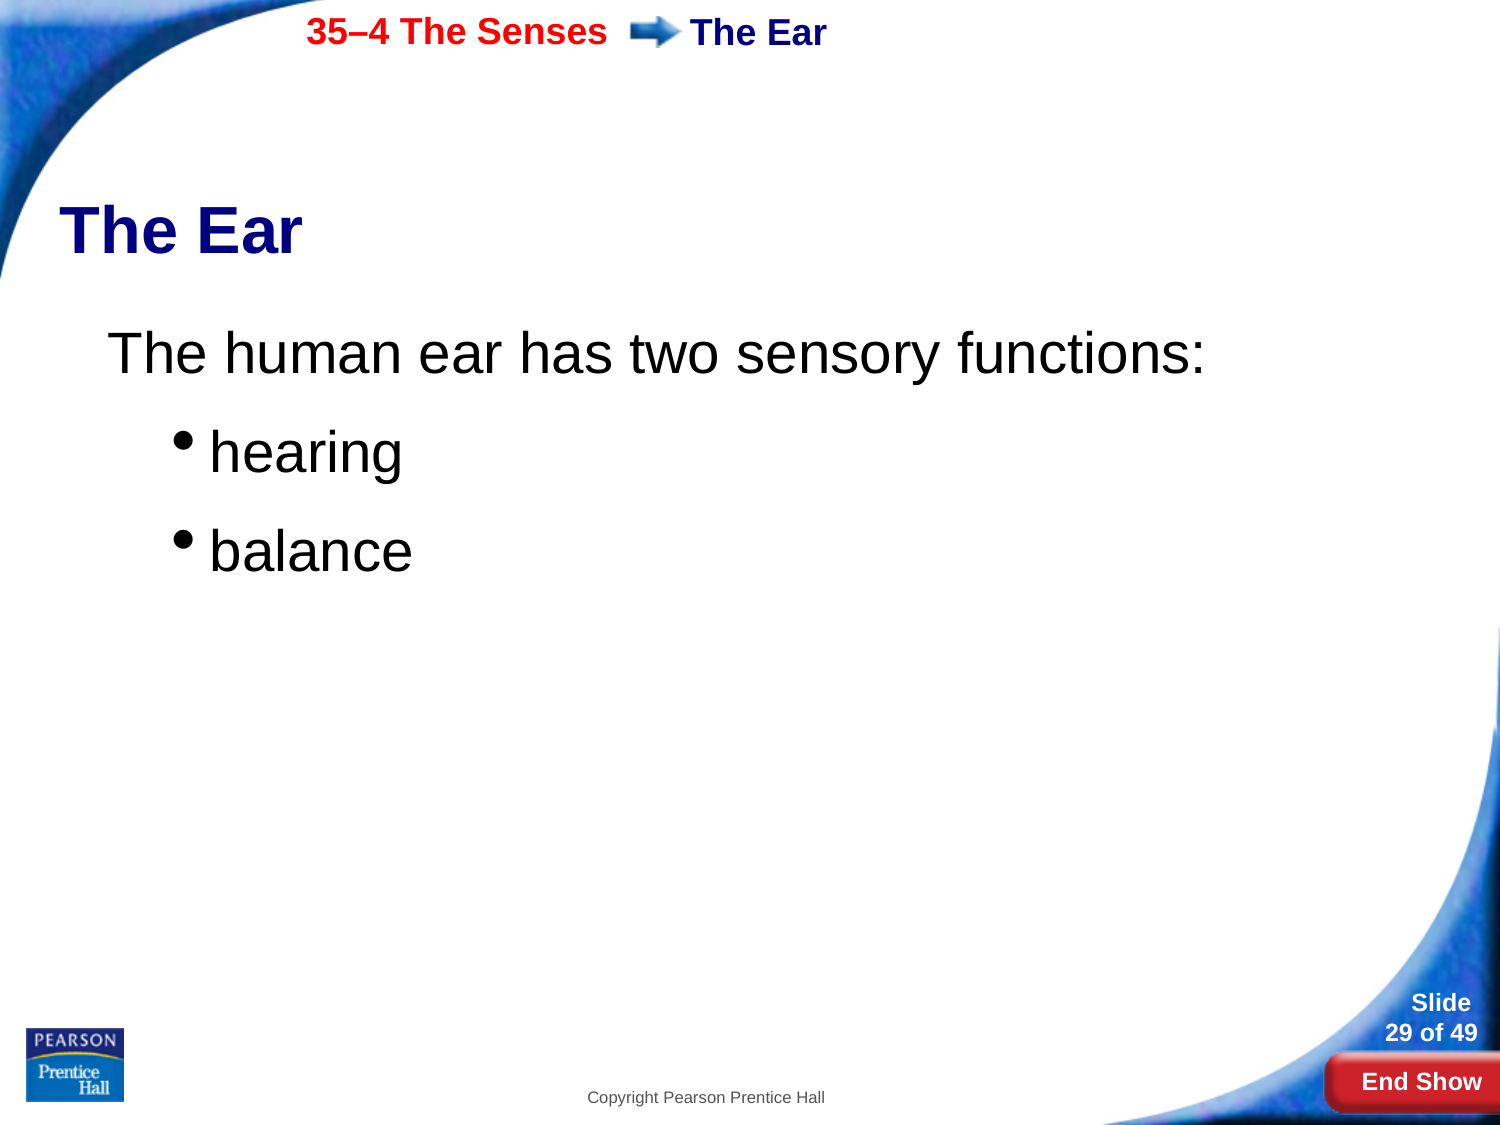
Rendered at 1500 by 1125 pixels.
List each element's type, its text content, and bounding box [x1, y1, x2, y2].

picture [0, 0, 1500, 1125]
list The Ear The human ear has two sensory functions: hearing balance [44, 179, 1448, 976]
footer Copyright Pearson Prentice Hall [468, 1078, 945, 1105]
title The Ear [674, 0, 1344, 76]
